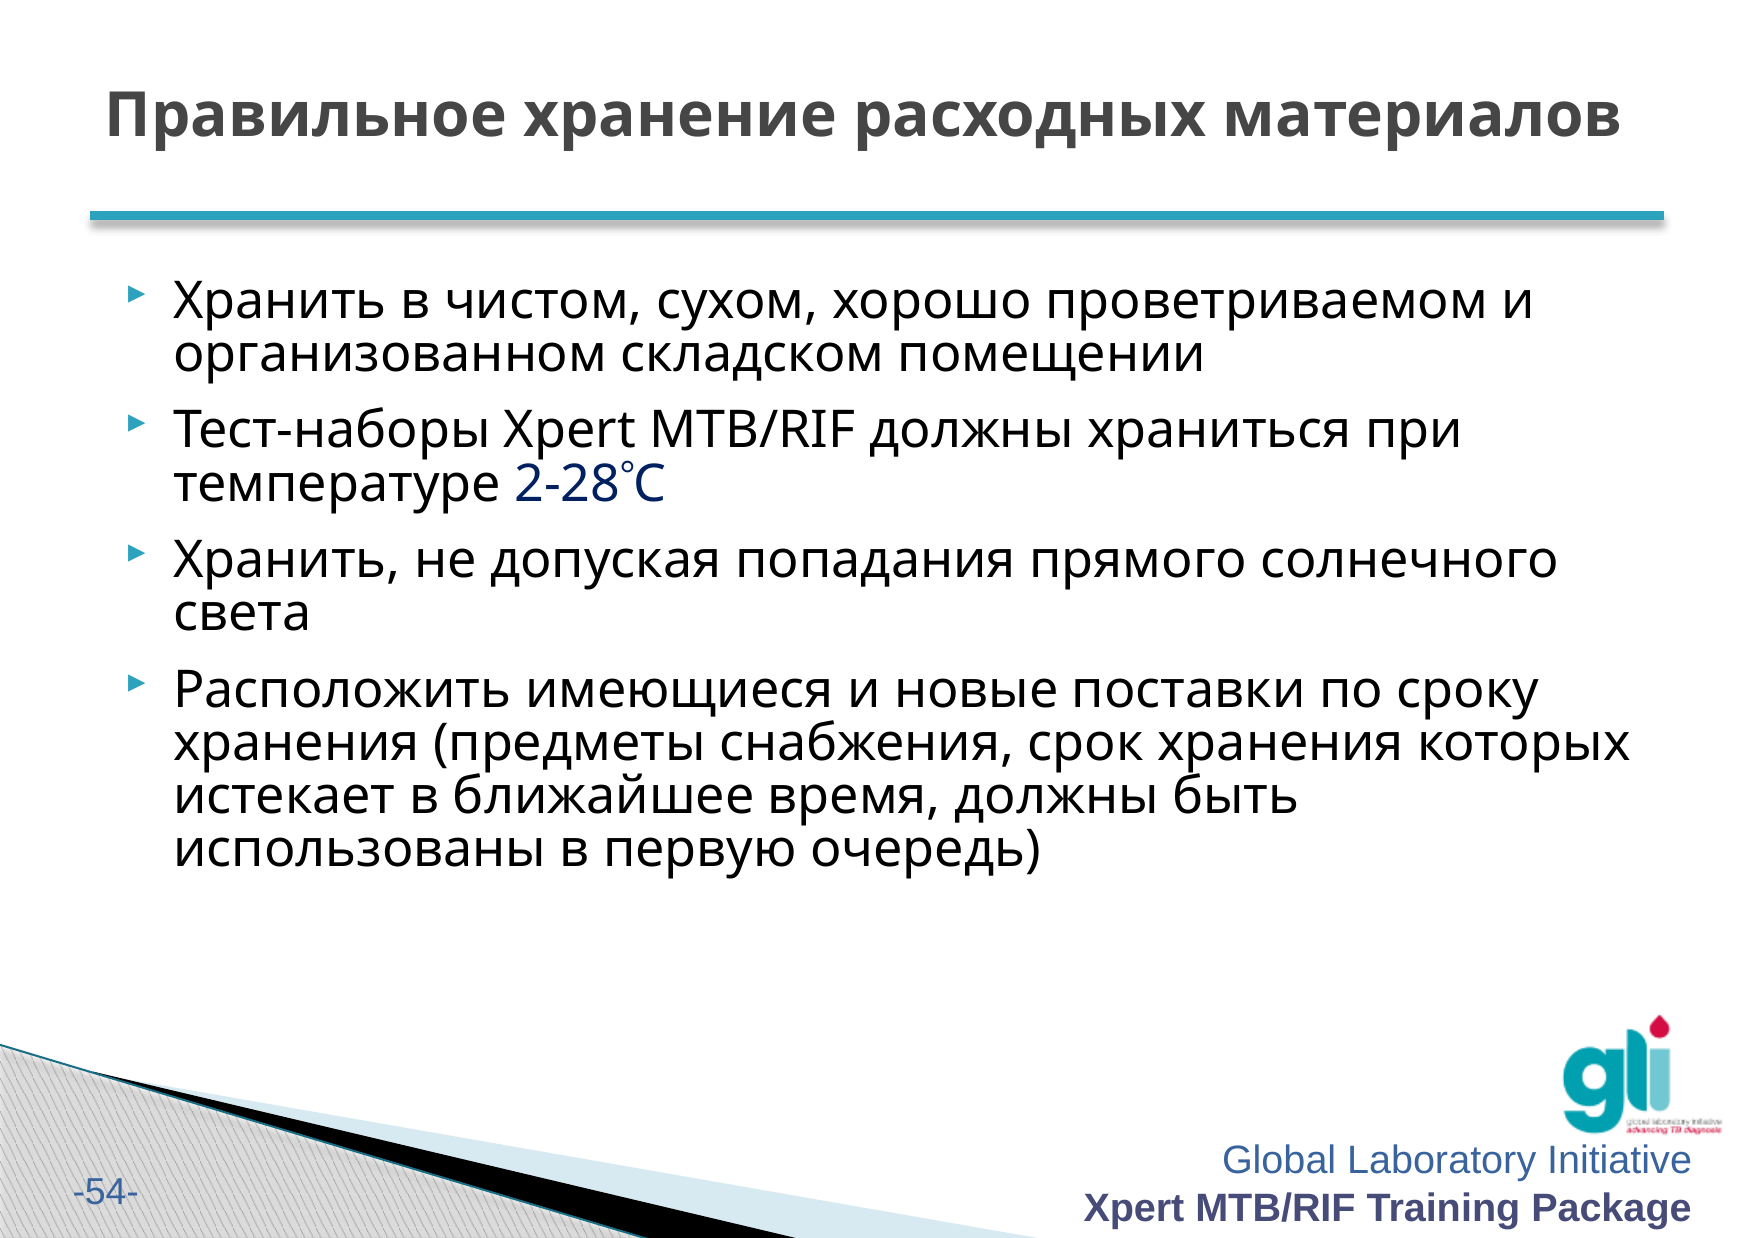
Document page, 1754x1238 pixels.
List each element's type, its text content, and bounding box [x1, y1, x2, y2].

picture [1553, 1011, 1727, 1139]
title Правильное хранение расходных материалов [87, 28, 1666, 195]
list Хранить в чистом, сухом, хорошо проветриваемом и организованном складском помещении Тест-наборы Xpert MTB/RIF должны храниться при температуре 2-28C Хранить, не допуская попадания прямого солнечного света Расположить имеющиеся и новые поставки по сроку хранения (предметы снабжения, срок хранения которых истекает в ближайшее время, должны быть использованы в первую очередь) [87, 267, 1666, 996]
